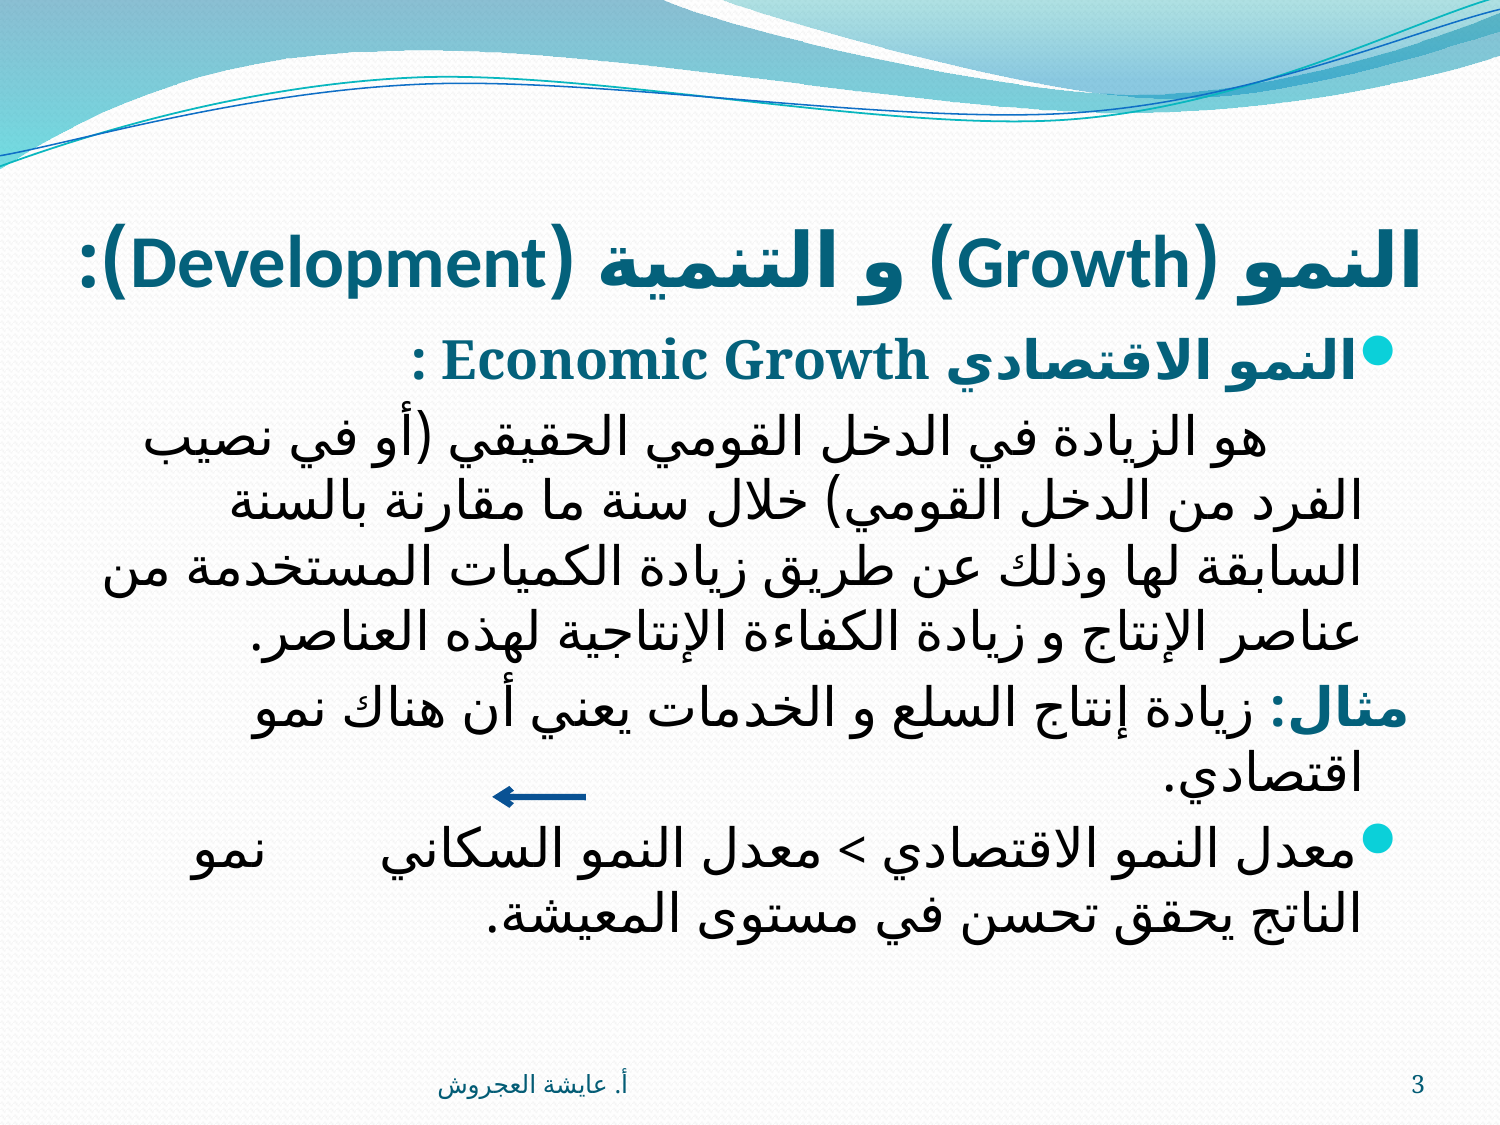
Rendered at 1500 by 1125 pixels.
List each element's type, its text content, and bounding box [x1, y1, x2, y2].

slide_number 3 [1299, 1042, 1425, 1103]
title النمو (Growth) و التنمية (Development): [75, 115, 1425, 303]
list النمو الاقتصادي Economic Growth : هو الزيادة في الدخل القومي الحقيقي (أو في نصيب الفرد من الدخل القومي) خلال سنة ما مقارنة بالسنة السابقة لها وذلك عن طريق زيادة الكميات المستخدمة من عناصر الإنتاج و زيادة الكفاءة الإنتاجية لهذه العناصر. مثال: زيادة إنتاج السلع و الخدمات يعني أن هناك نمو اقتصادي. معدل النمو الاقتصادي > معدل النمو السكاني نمو الناتج يحقق تحسن في مستوى المعيشة. [75, 317, 1425, 1038]
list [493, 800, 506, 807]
footer أ. عايشة العجروش [437, 1042, 988, 1103]
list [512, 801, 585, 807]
